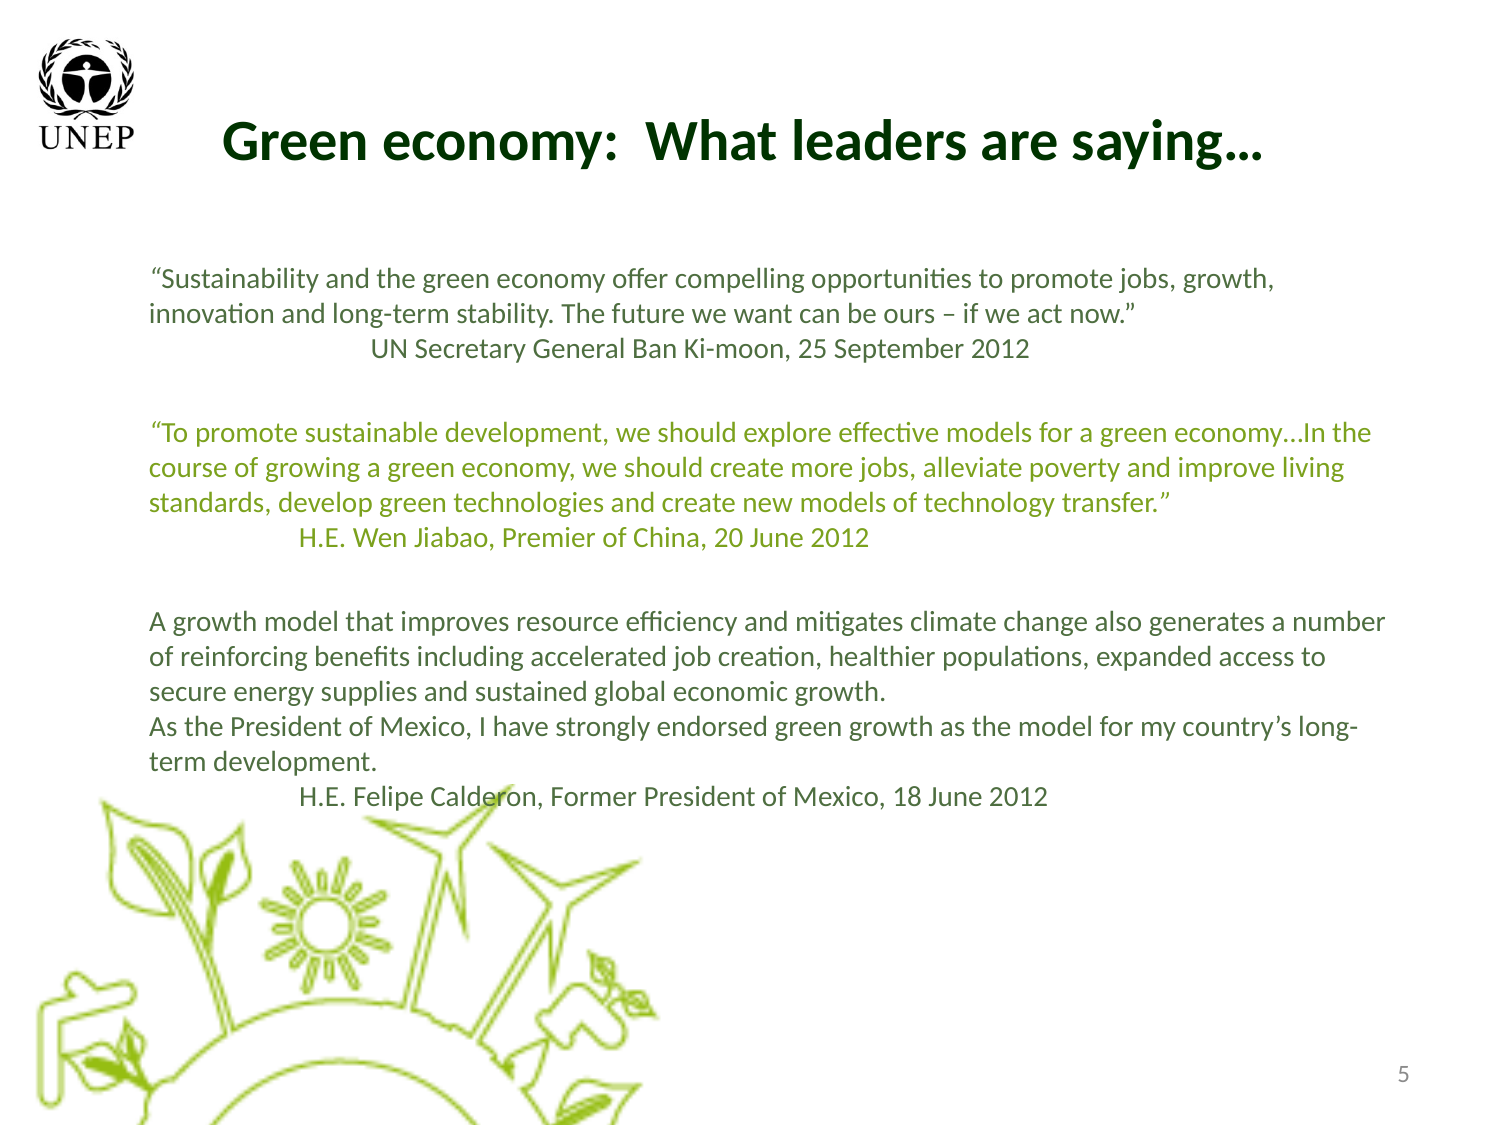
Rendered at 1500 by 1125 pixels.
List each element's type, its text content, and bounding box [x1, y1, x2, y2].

text_box A growth model that improves resource efficiency and mitigates climate change also generates a number of reinforcing benefits including accelerated job creation, healthier populations, expanded access to secure energy supplies and sustained global economic growth. As the President of Mexico, I have strongly endorsed green growth as the model for my country’s long-term development. H.E. Felipe Calderon, Former President of Mexico, 18 June 2012 [134, 594, 1425, 820]
text_box “Sustainability and the green economy offer compelling opportunities to promote jobs, growth, innovation and long-term stability. The future we want can be ours – if we act now.” UN Secretary General Ban Ki-moon, 25 September 2012 [134, 252, 1370, 372]
picture [37, 37, 135, 151]
text_box Green economy: What leaders are saying… [207, 99, 1370, 175]
text_box 5 [1074, 1042, 1425, 1103]
text_box “To promote sustainable development, we should explore effective models for a green economy…In the course of growing a green economy, we should create more jobs, alleviate poverty and improve living standards, develop green technologies and create new models of technology transfer.” H.E. Wen Jiabao, Premier of China, 20 June 2012 [134, 405, 1466, 561]
picture [0, 784, 681, 1125]
